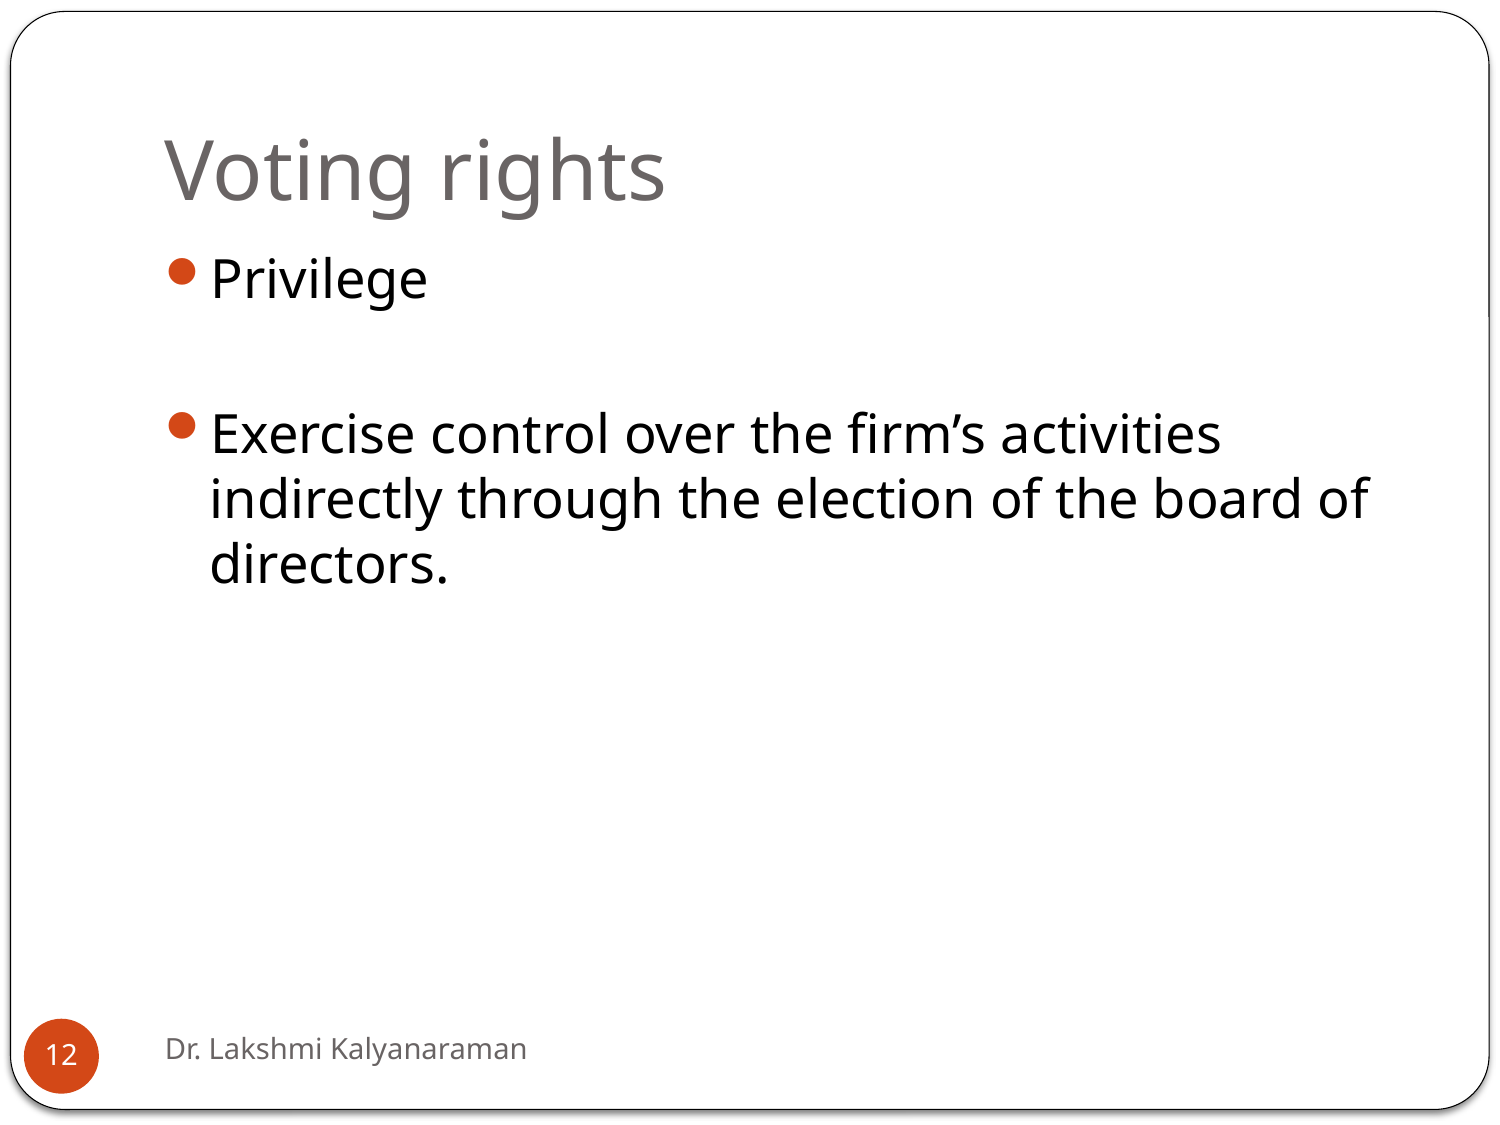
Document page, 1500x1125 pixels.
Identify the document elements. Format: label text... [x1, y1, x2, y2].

title Voting rights [150, 45, 1425, 233]
footer Dr. Lakshmi Kalyanaraman [150, 1012, 800, 1088]
list Privilege Exercise control over the firm’s activities indirectly through the election of the board of directors. [150, 237, 1425, 988]
slide_number 12 [23, 1018, 99, 1094]
